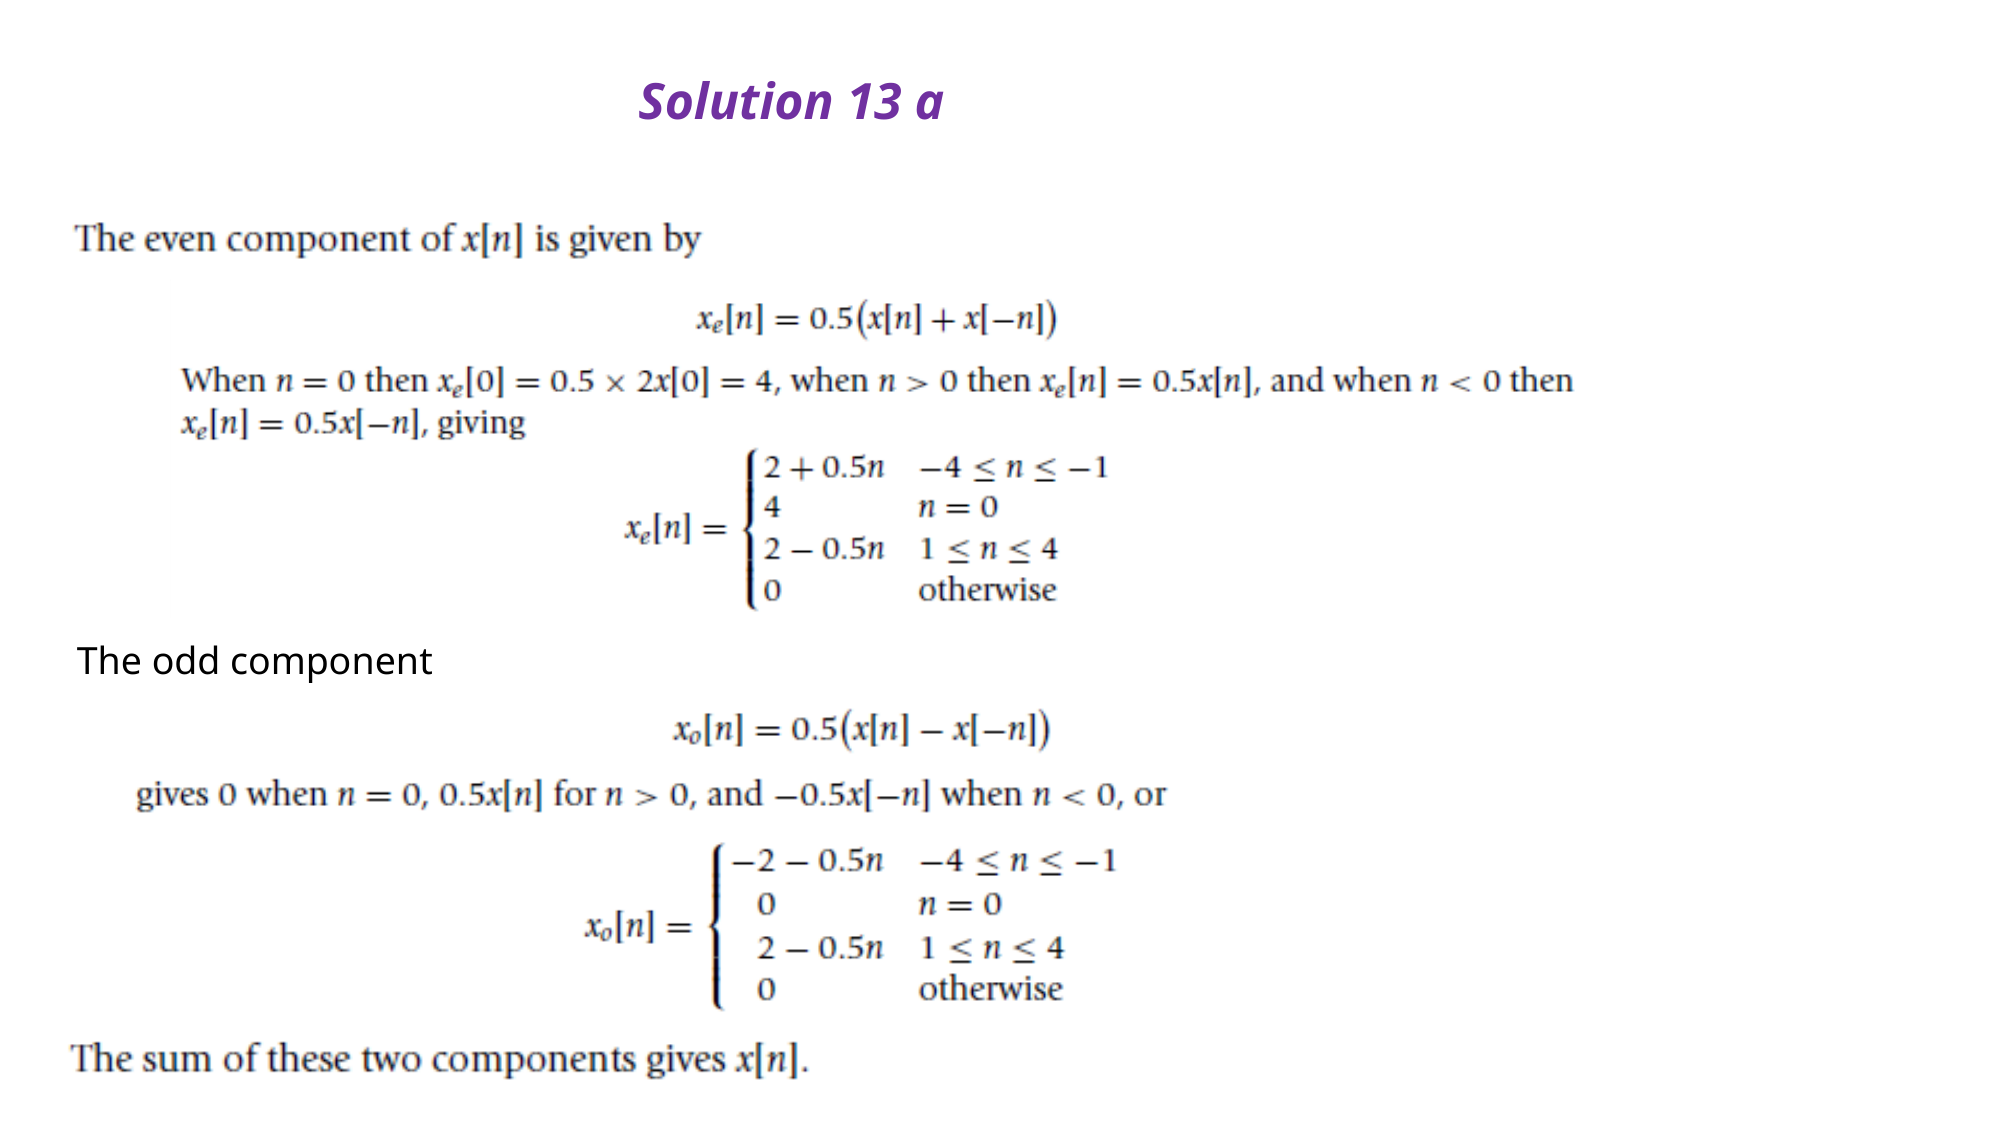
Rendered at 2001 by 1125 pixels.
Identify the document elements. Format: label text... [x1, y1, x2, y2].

picture [71, 207, 1583, 618]
text_box The odd component [62, 629, 448, 690]
picture [86, 701, 1583, 1016]
text_box Solution 13 a [623, 57, 960, 137]
picture [50, 1026, 824, 1099]
